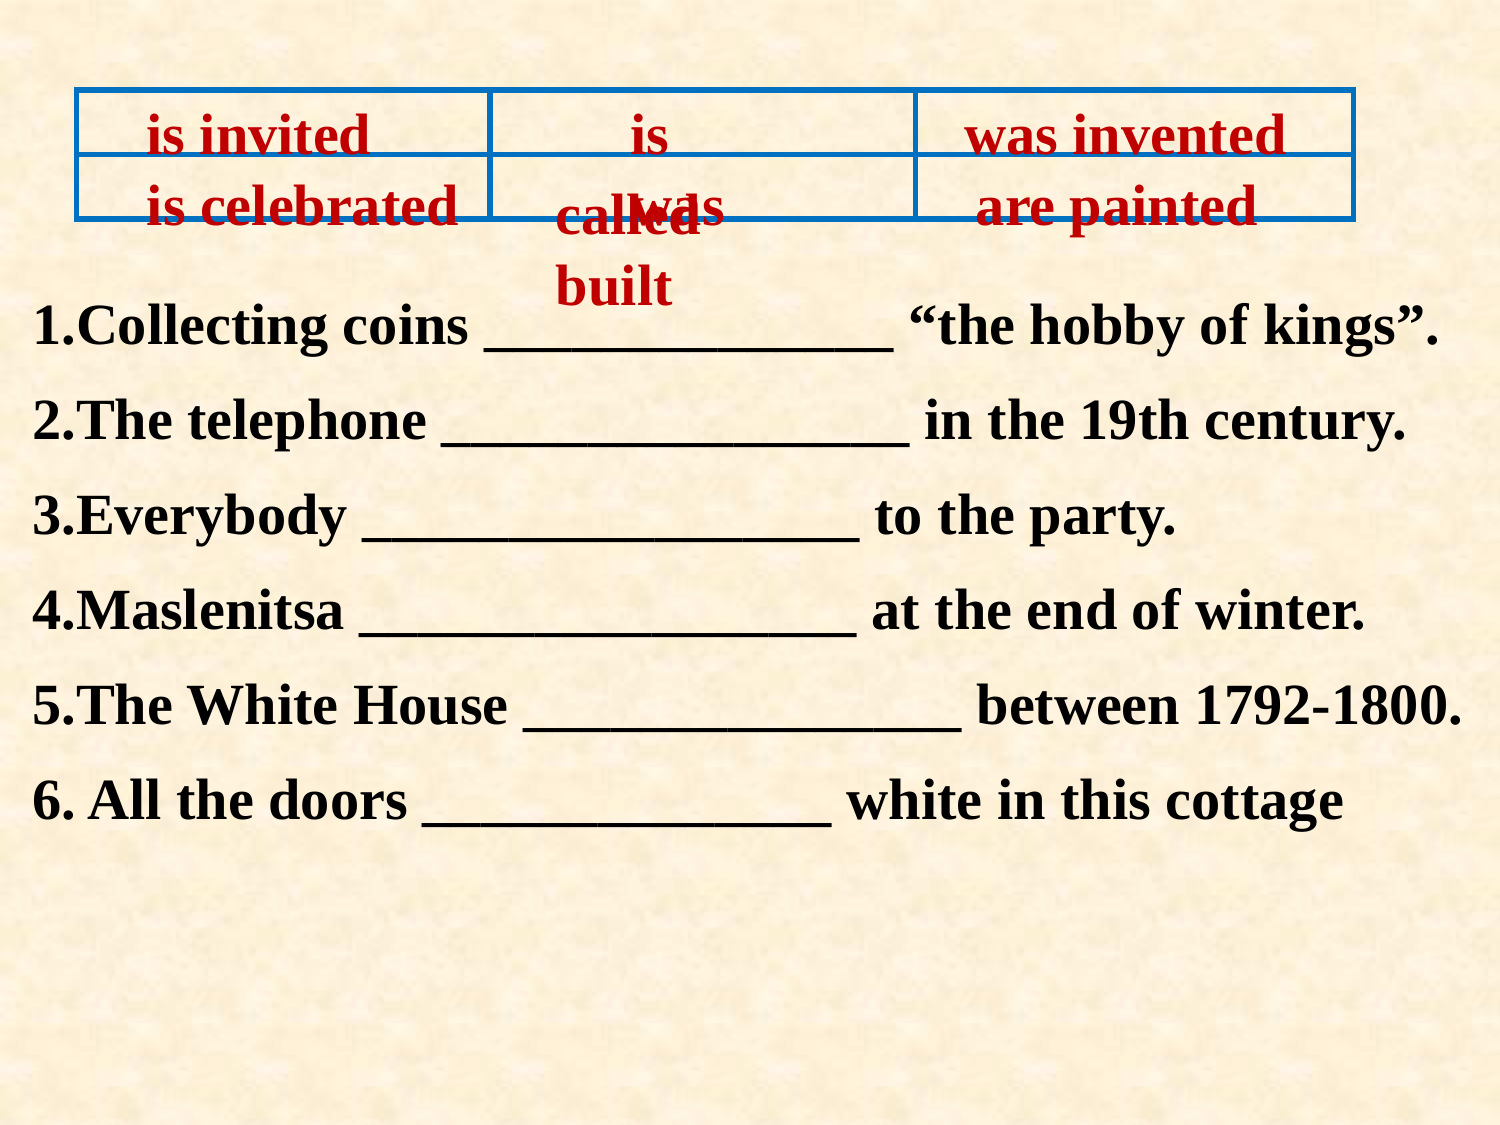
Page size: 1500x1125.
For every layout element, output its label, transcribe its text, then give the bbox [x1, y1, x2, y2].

text_box was invented [905, 78, 1302, 174]
text_box was built [541, 148, 797, 245]
table_header [770, 93, 905, 152]
picture [0, 0, 1500, 1125]
table_header [387, 93, 487, 152]
table_header [493, 93, 540, 152]
text_box is celebrated [55, 148, 474, 245]
text_box is called [540, 78, 770, 174]
text_box are painted [917, 148, 1274, 245]
table_cell [474, 157, 487, 216]
text_box Collecting coins ______________ “the hobby of kings”. The telephone ________________ in the 19th century. Everybody _________________ to the party. Maslenitsa _________________ at the end of winter. The White House _______________ between 1792-1800. 6. All the doors ______________ white in this cottage [17, 278, 1500, 839]
text_box is invited [54, 78, 387, 174]
table_cell [493, 157, 541, 216]
table_header [1302, 93, 1351, 152]
table_cell [1274, 157, 1351, 216]
table_cell [797, 157, 913, 216]
